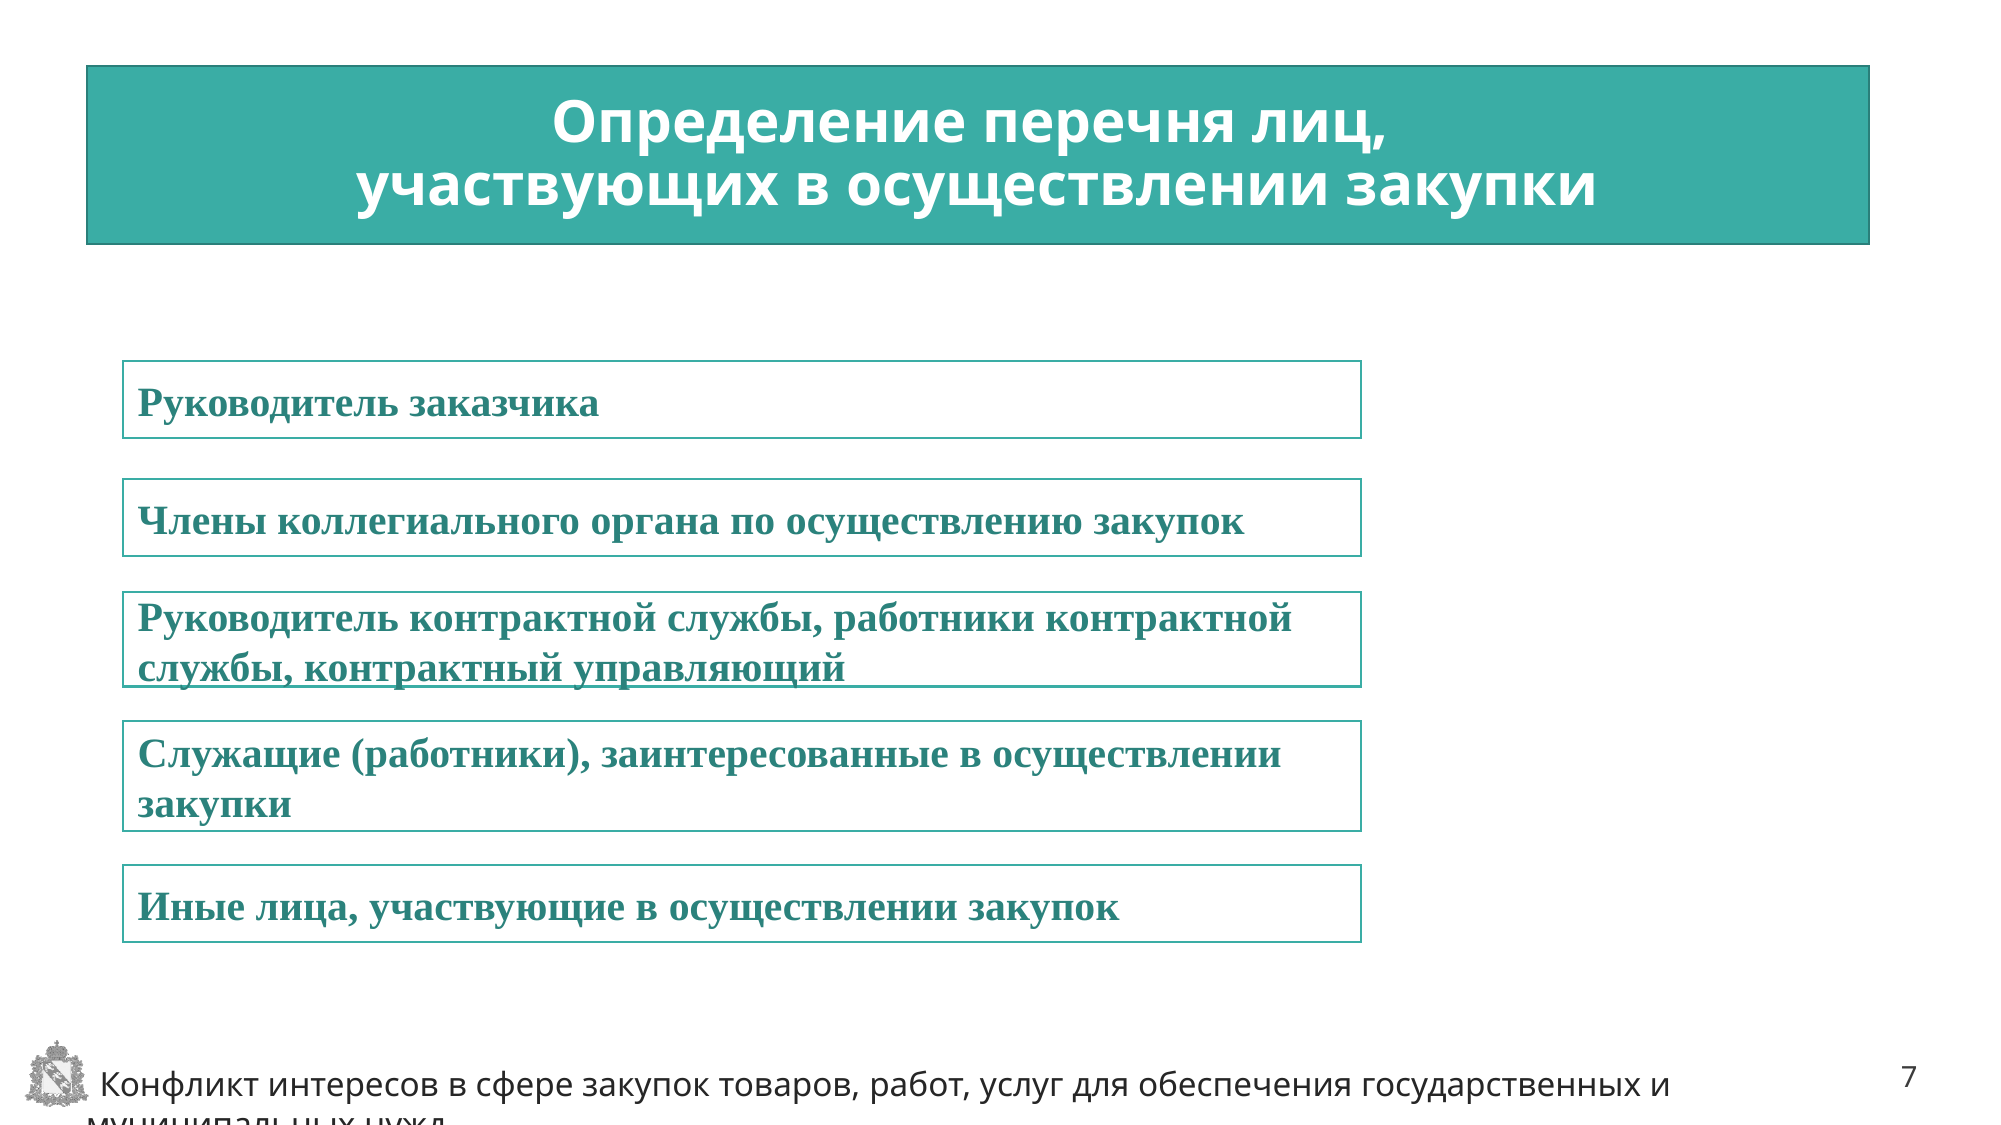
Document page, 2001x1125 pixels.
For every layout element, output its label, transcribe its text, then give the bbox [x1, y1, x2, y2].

title Перекрестный анализ [24, 1040, 89, 1109]
title Определение перечня лиц, участвующих в осуществлении закупки [86, 65, 1870, 245]
text_box Руководитель заказчика [122, 360, 1362, 439]
text_box Руководитель контрактной службы, работники контрактной службы, контрактный управляющий [122, 591, 1362, 688]
text_box Члены коллегиального органа по осуществлению закупок [122, 478, 1362, 557]
text_box Служащие (работники), заинтересованные в осуществлении закупки [122, 720, 1362, 832]
text_box Иные лица, участвующие в осуществлении закупок [122, 864, 1362, 943]
